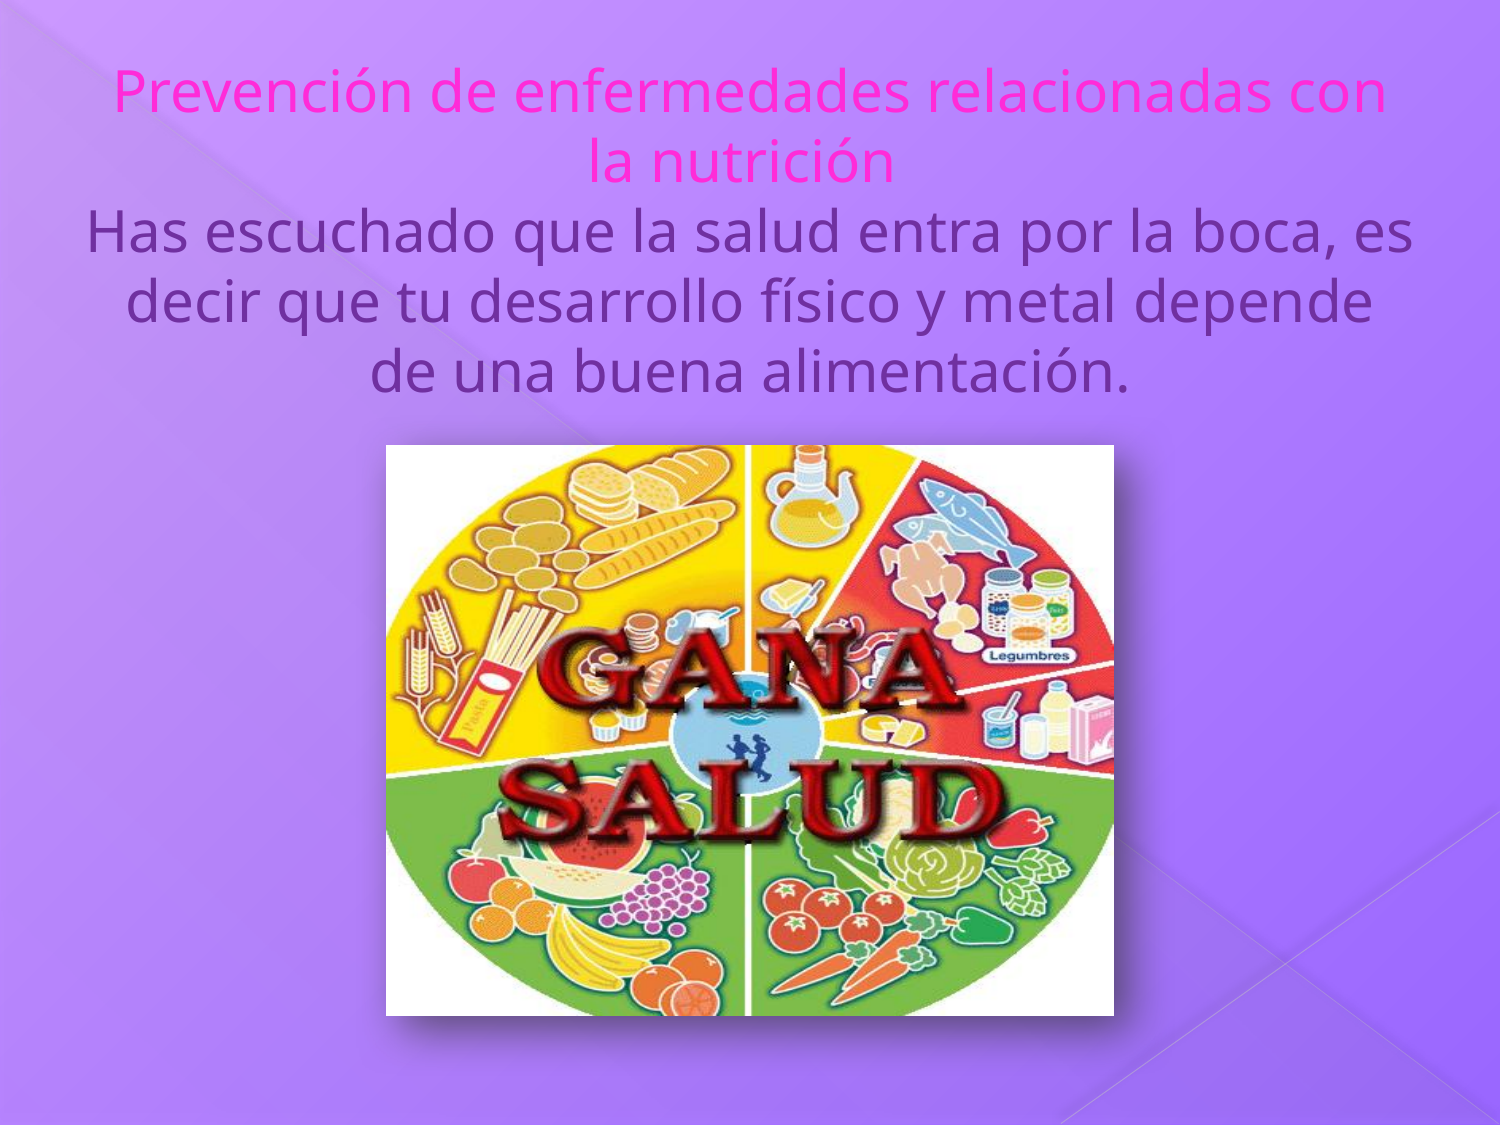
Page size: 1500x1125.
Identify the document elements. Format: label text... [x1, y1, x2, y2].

picture [386, 445, 1115, 1016]
text_box Prevención de enfermedades relacionadas con la nutrición Has escuchado que la salud entra por la boca, es decir que tu desarrollo físico y metal depende de una buena alimentación. [70, 46, 1430, 412]
